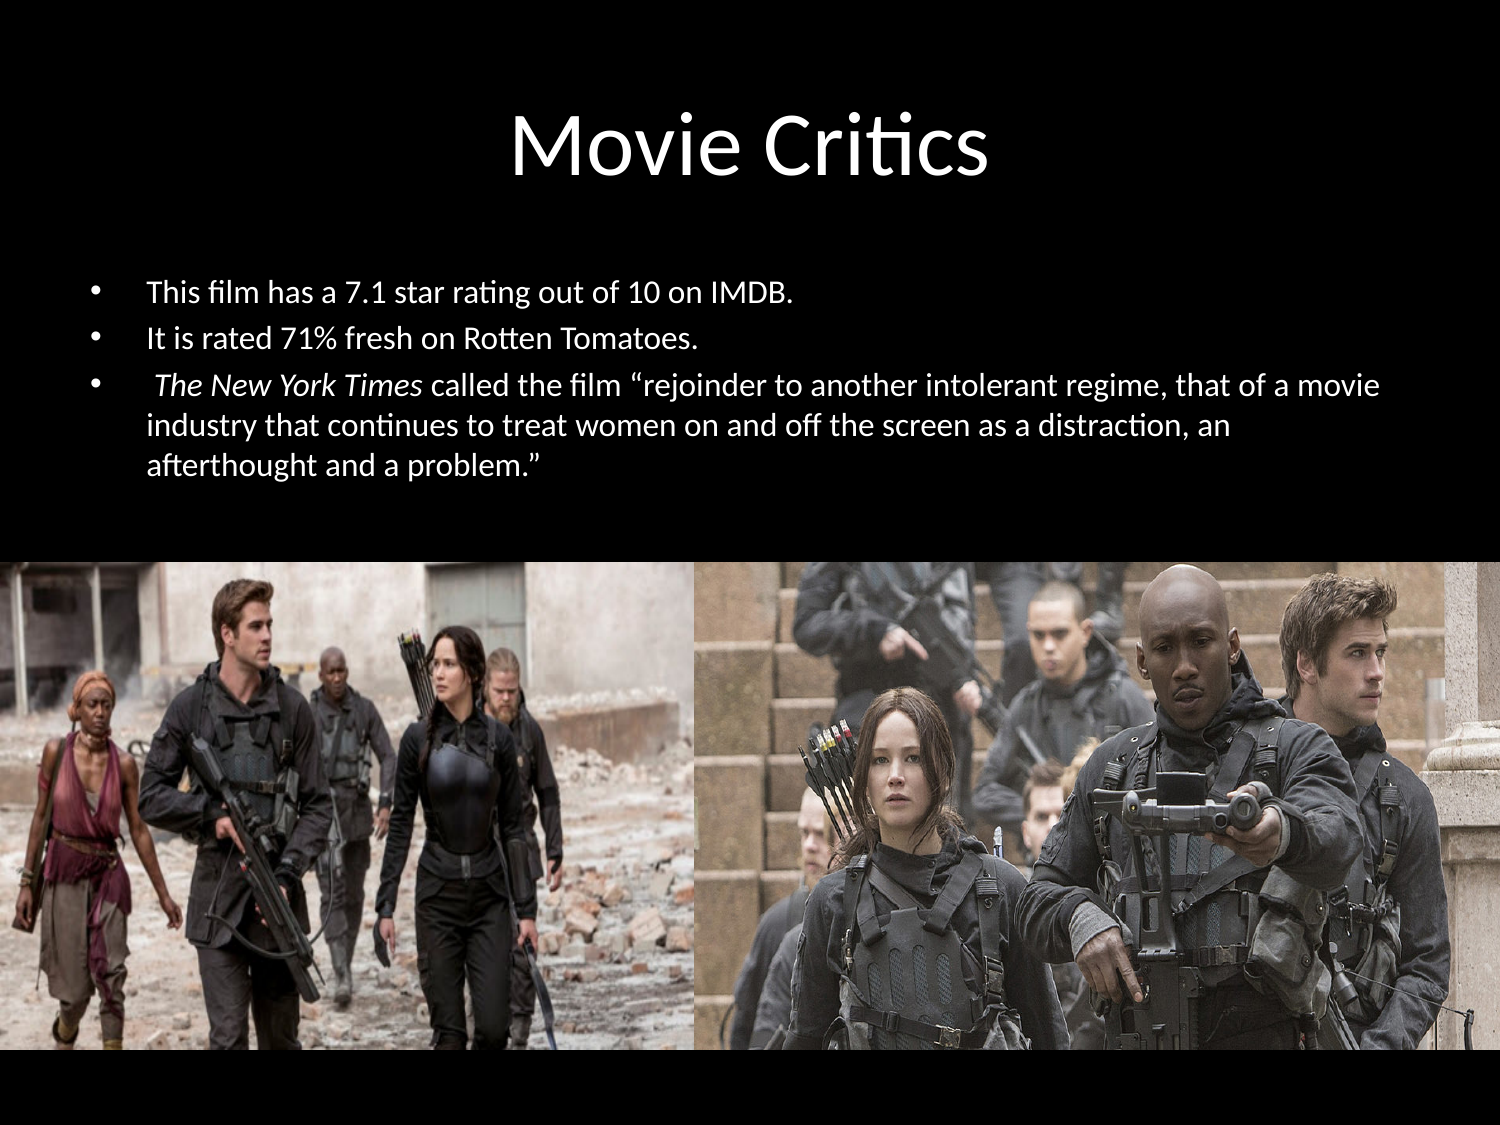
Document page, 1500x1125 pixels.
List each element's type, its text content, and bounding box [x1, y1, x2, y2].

picture [0, 562, 1500, 1051]
list This film has a 7.1 star rating out of 10 on IMDB. It is rated 71% fresh on Rotten Tomatoes. The New York Times called the film “rejoinder to another intolerant regime, that of a movie industry that continues to treat women on and off the screen as a distraction, an afterthought and a problem.” [75, 262, 1425, 560]
title Movie Critics [75, 45, 1425, 233]
